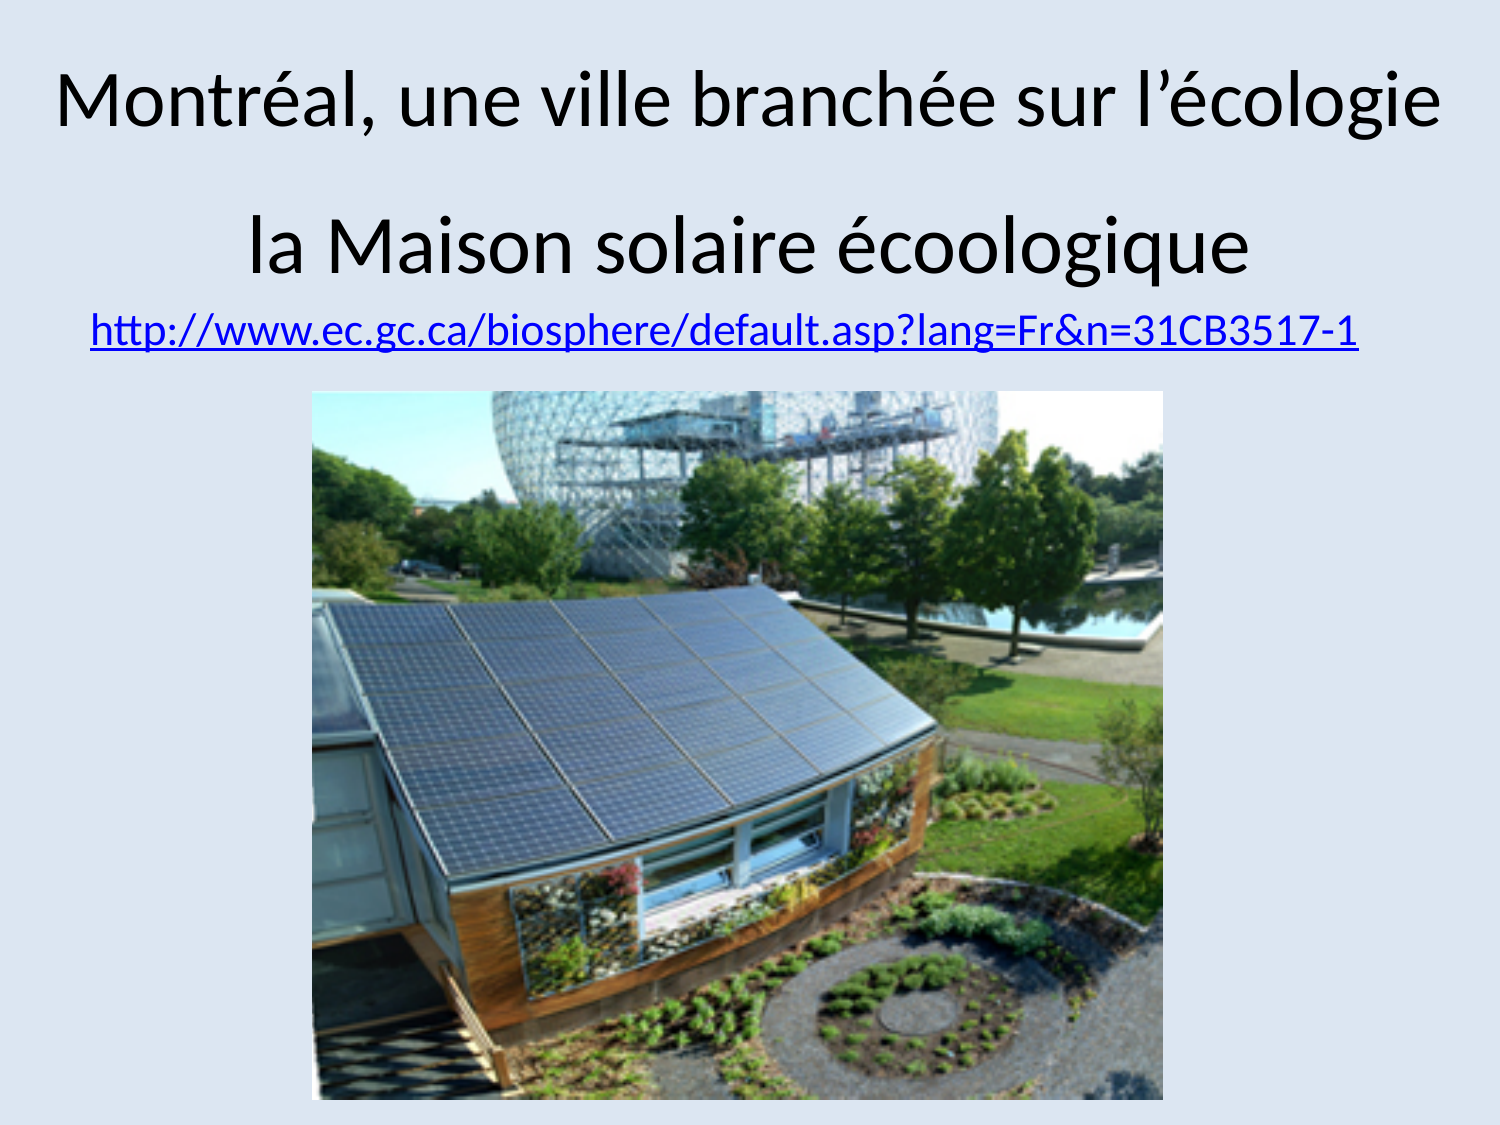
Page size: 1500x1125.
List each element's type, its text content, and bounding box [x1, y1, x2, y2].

title Montréal, une ville branchée sur l’écologie [0, 0, 1500, 188]
picture [312, 391, 1163, 1101]
list la Maison solaire écoologique http://www.ec.gc.ca/biosphere/default.asp?lang=Fr&n=31CB3517-1 [75, 182, 1425, 925]
